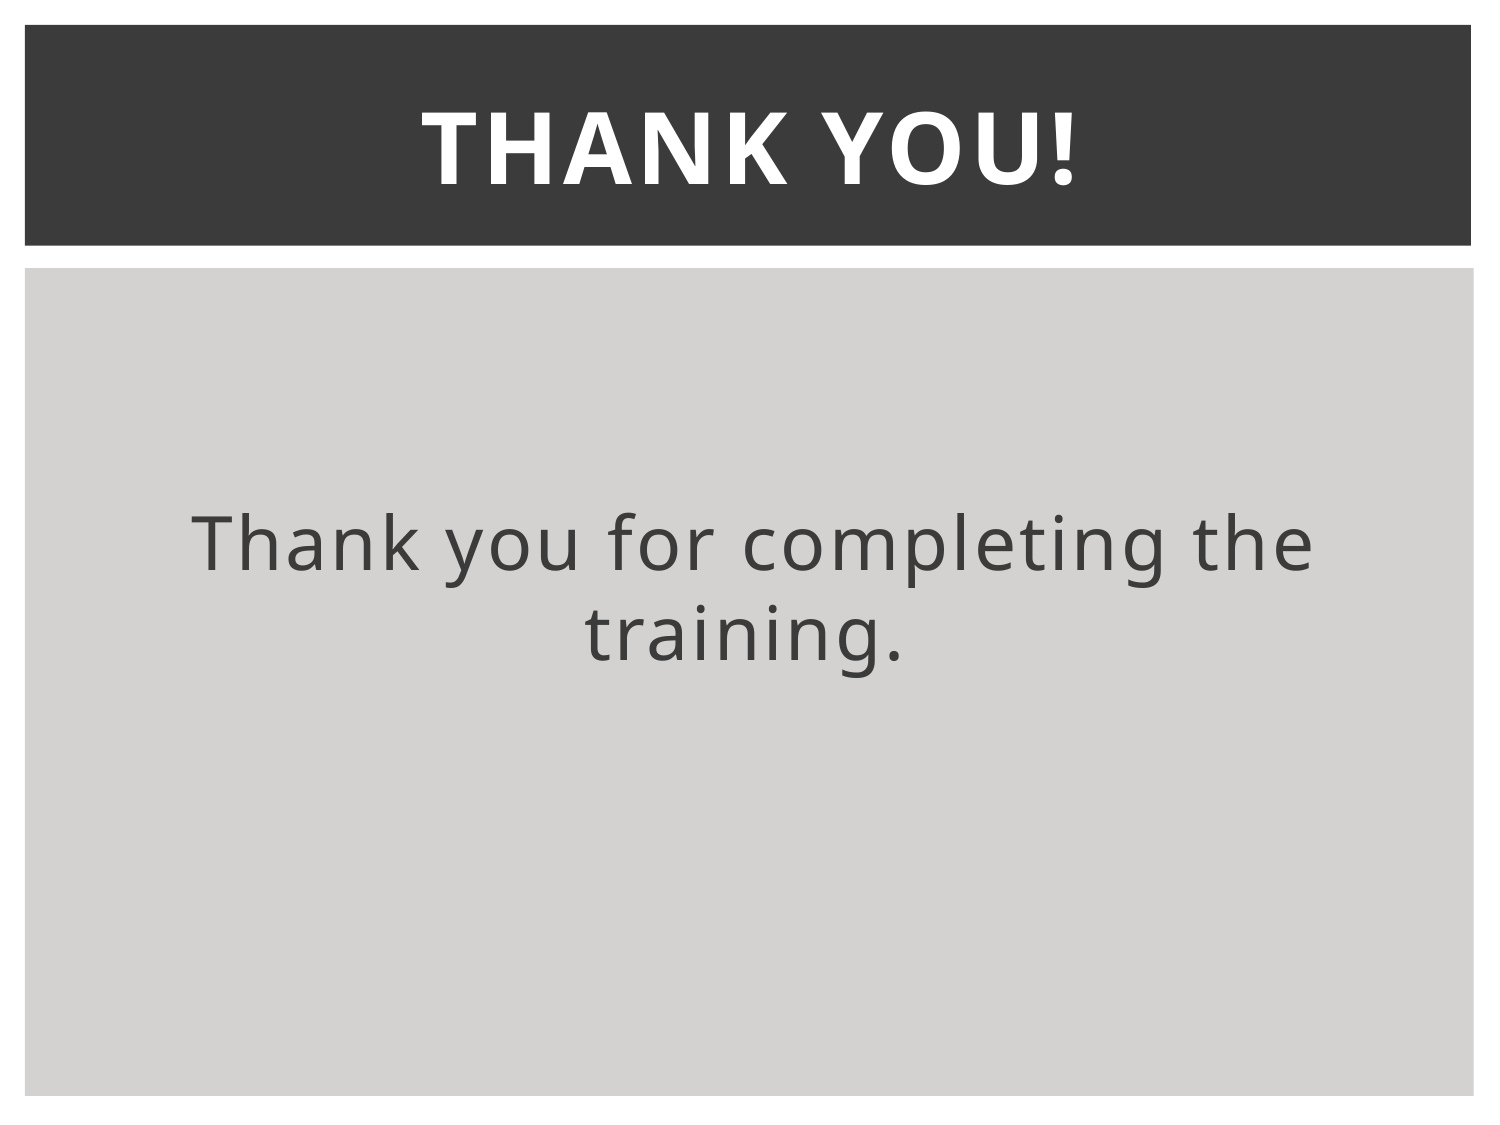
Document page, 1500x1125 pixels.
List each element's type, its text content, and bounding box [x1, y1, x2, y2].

title Thank you! [62, 58, 1438, 232]
list Thank you for completing the training. [62, 487, 1442, 738]
